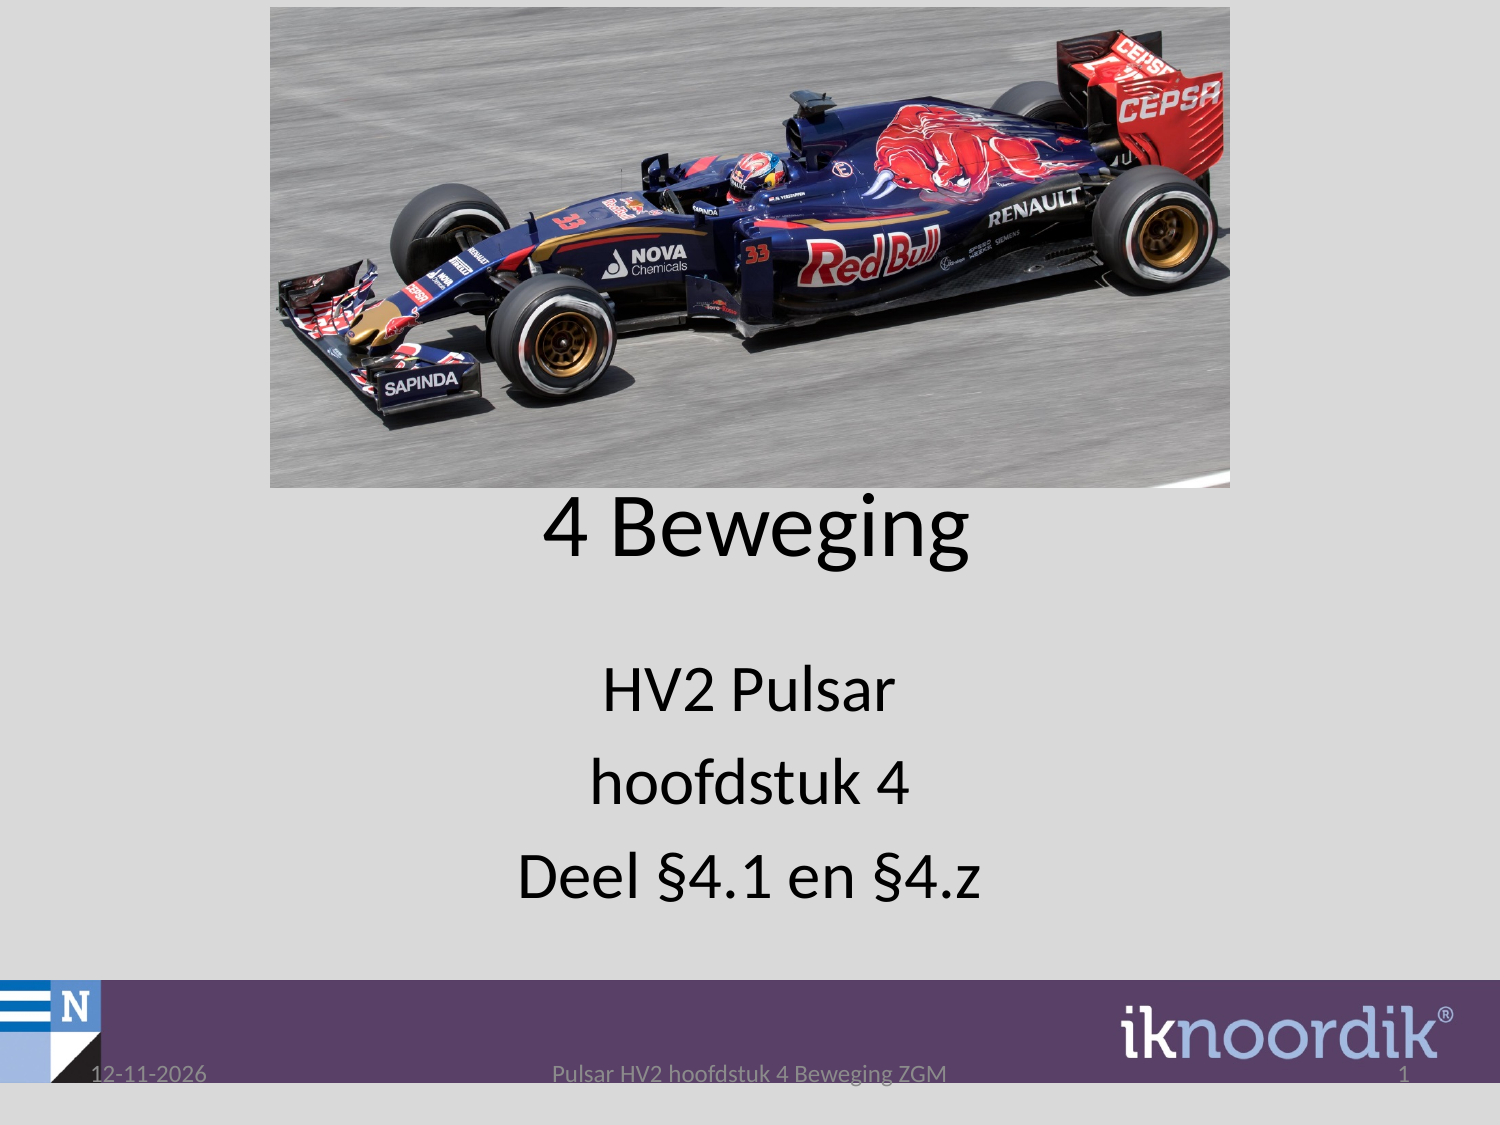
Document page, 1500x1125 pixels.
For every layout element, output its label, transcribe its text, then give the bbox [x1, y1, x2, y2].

picture [0, 980, 1500, 1083]
subtitle HV2 Pulsar hoofdstuk 4 Deel §4.1 en §4.z [224, 637, 1276, 926]
picture [269, 6, 1231, 488]
footer Pulsar HV2 hoofdstuk 4 Beweging ZGM [512, 1042, 988, 1103]
slide_number 1 [1074, 1042, 1425, 1103]
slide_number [75, 1042, 425, 1103]
title 4 Beweging [71, 398, 1443, 641]
